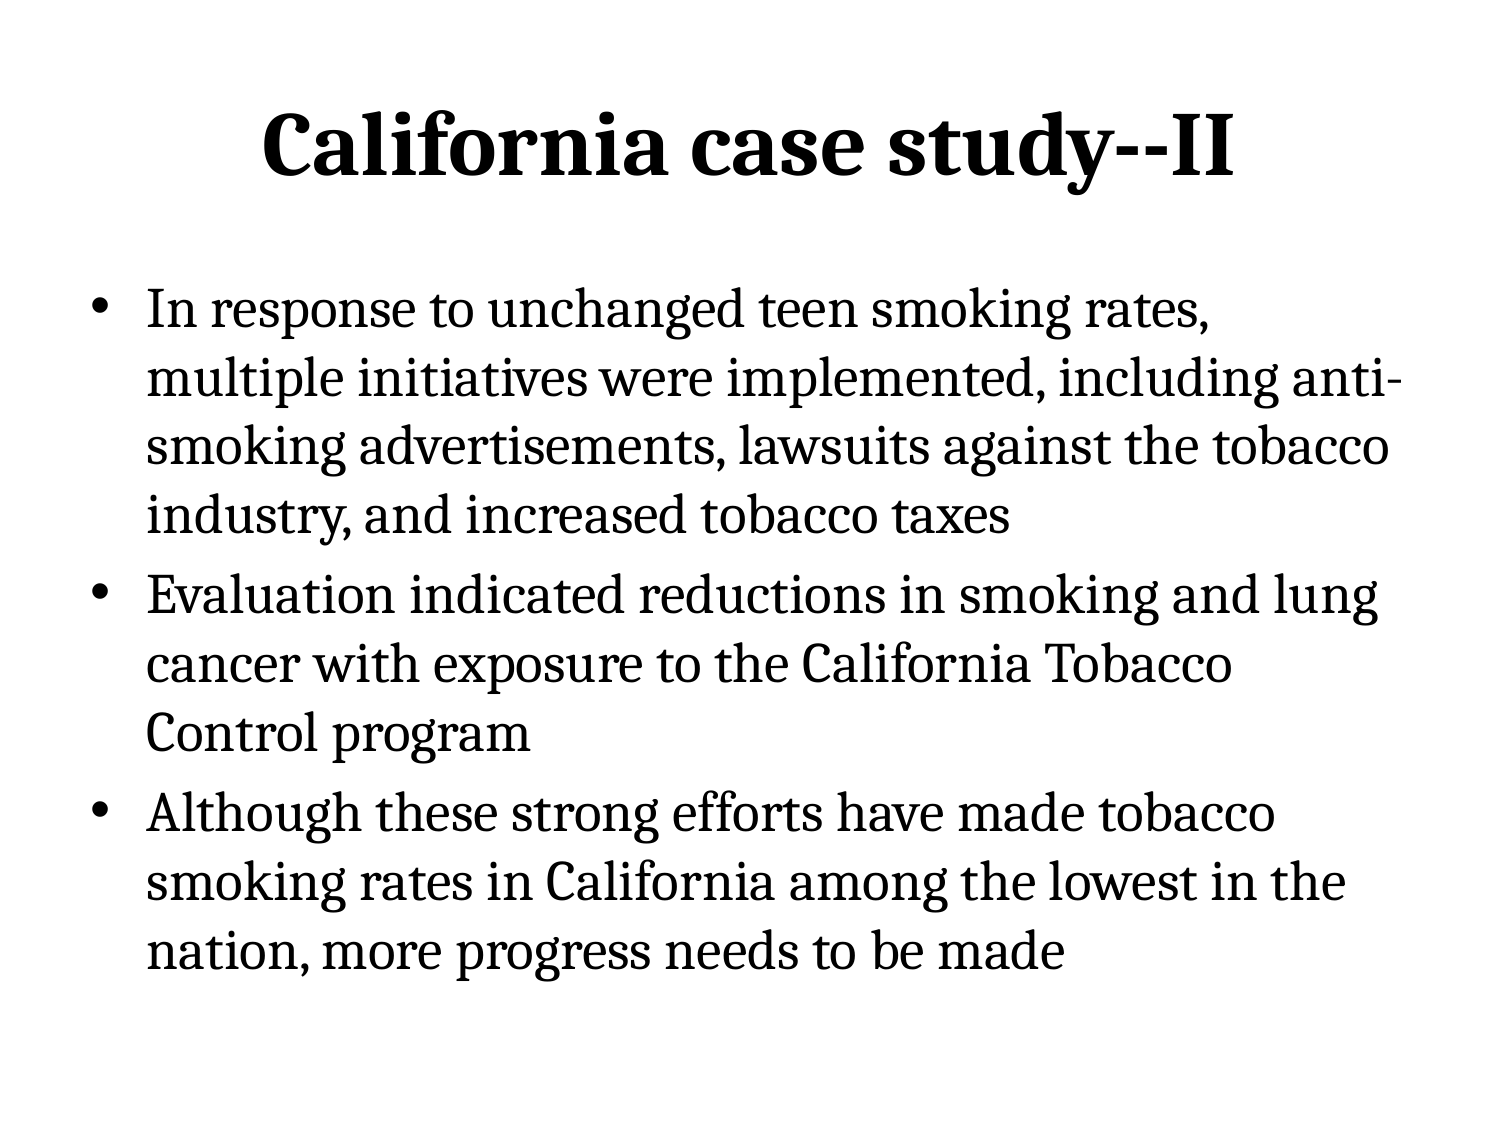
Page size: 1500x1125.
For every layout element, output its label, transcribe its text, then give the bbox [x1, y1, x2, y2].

list In response to unchanged teen smoking rates, multiple initiatives were implemented, including anti-smoking advertisements, lawsuits against the tobacco industry, and increased tobacco taxes Evaluation indicated reductions in smoking and lung cancer with exposure to the California Tobacco Control program Although these strong efforts have made tobacco smoking rates in California among the lowest in the nation, more progress needs to be made [75, 262, 1425, 1005]
title California case study--II [75, 45, 1425, 233]
